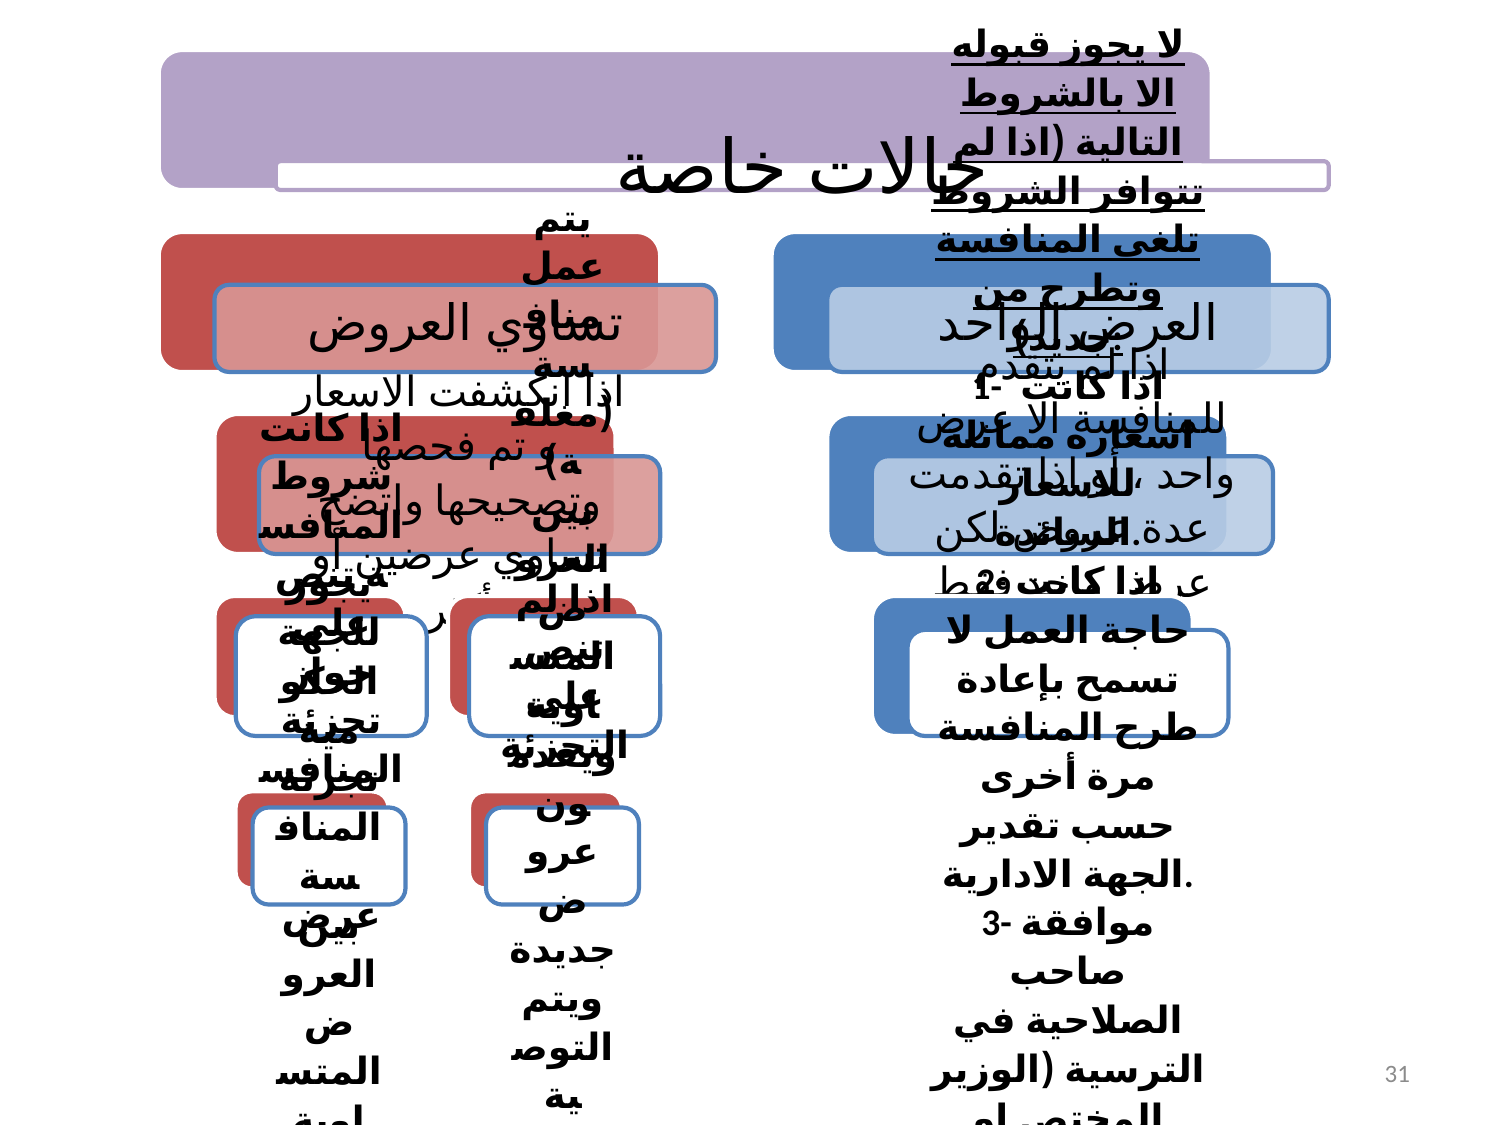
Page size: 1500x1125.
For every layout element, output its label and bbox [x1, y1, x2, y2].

list [12, 49, 1476, 1101]
